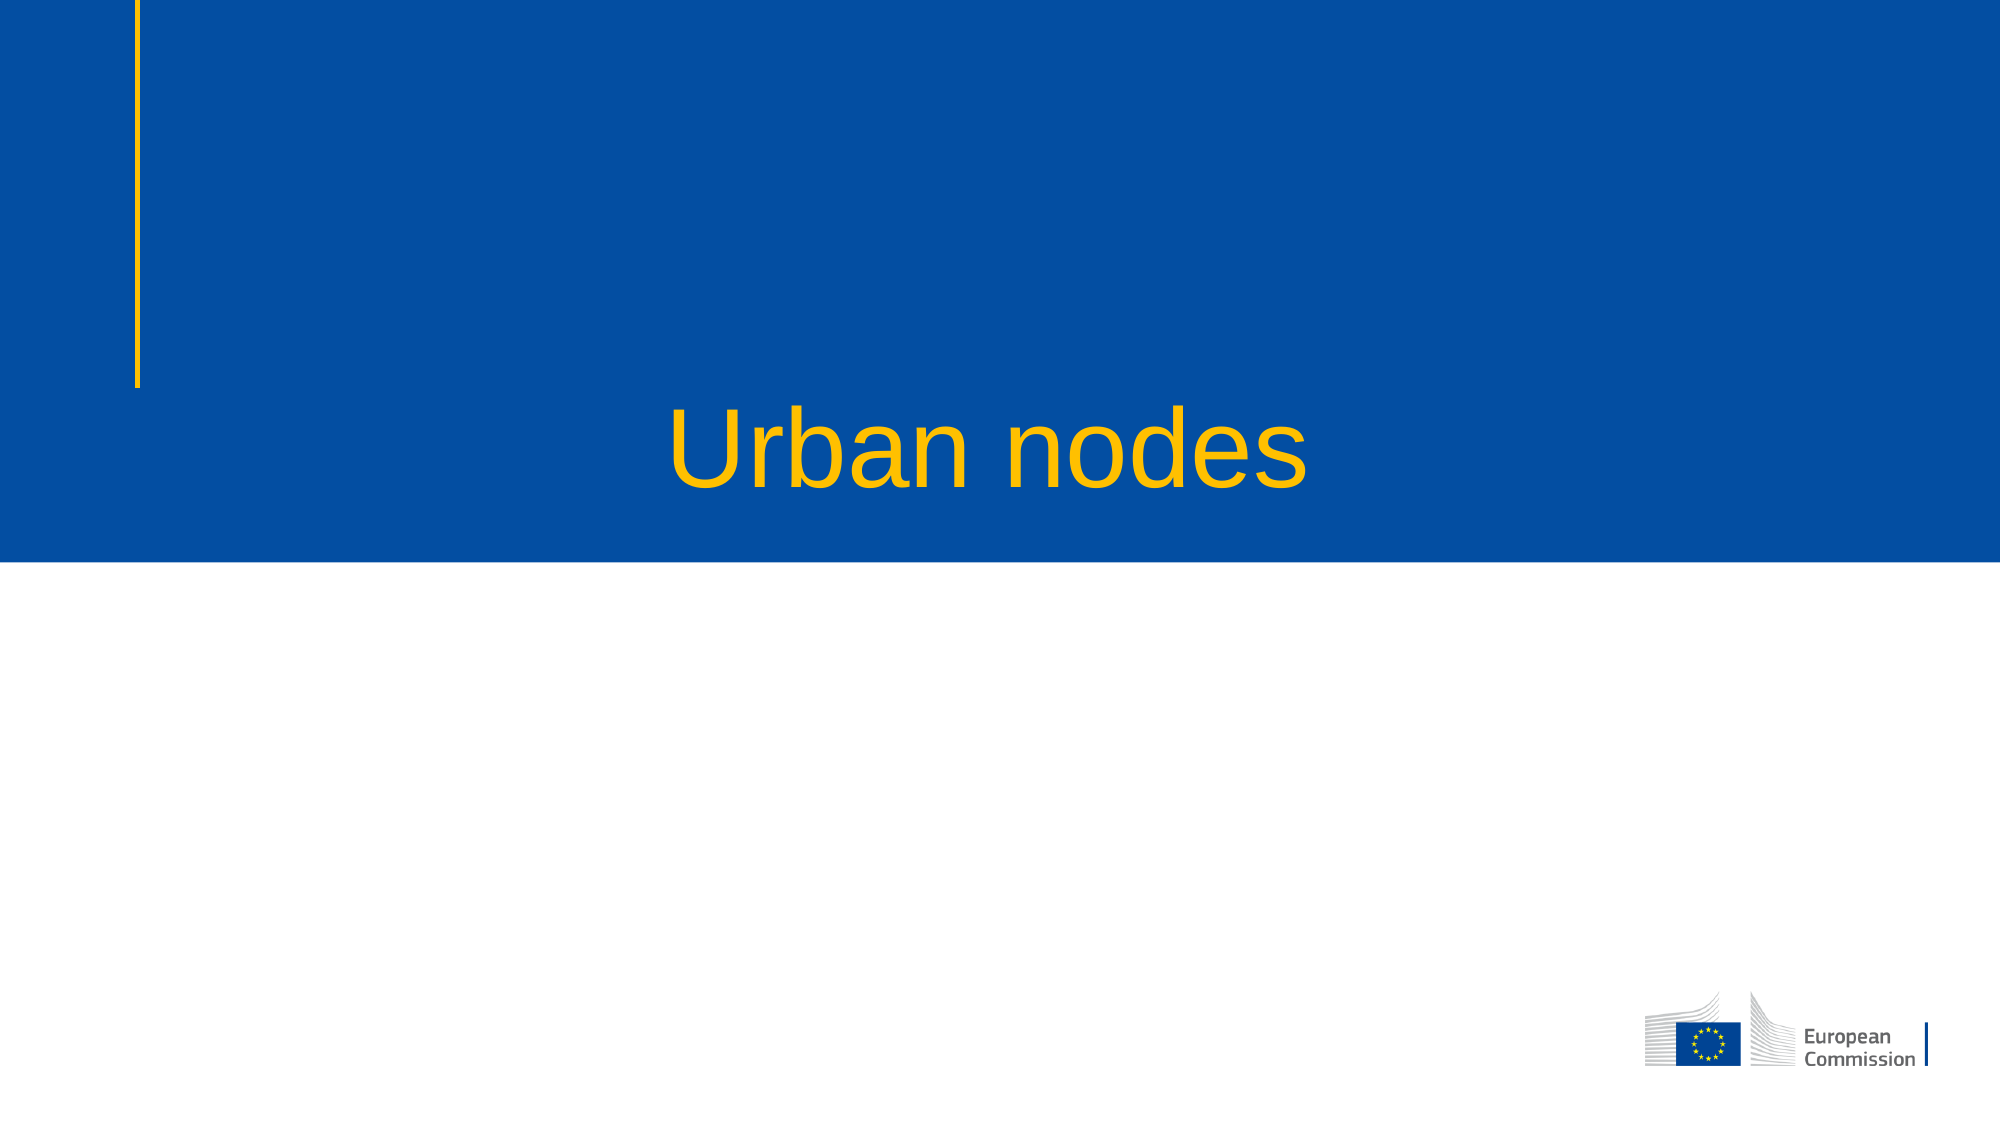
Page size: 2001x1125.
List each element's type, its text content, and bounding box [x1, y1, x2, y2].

picture [1645, 991, 1928, 1066]
text_box Urban nodes [650, 367, 1325, 518]
